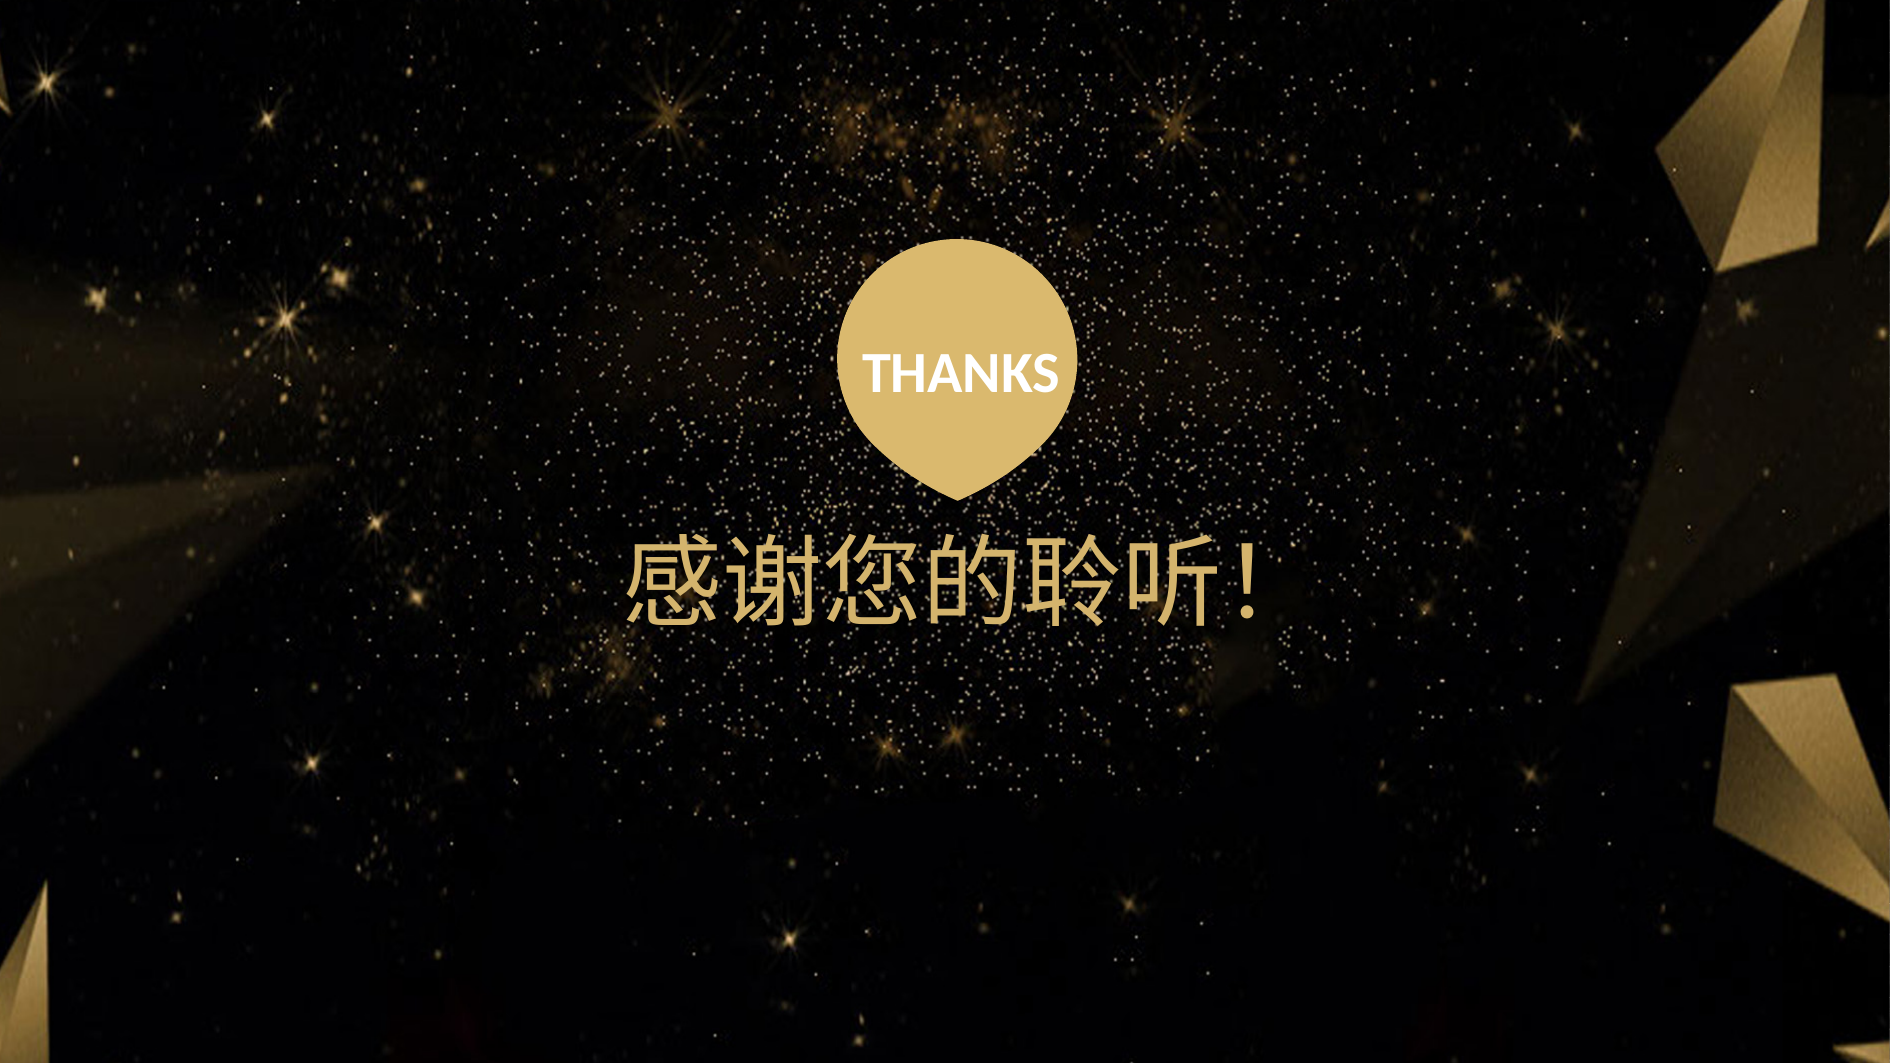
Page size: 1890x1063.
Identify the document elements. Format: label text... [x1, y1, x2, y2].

text_box [847, 412, 1068, 503]
text_box [837, 236, 1077, 334]
text_box 感谢您的聆听！ [516, 518, 1430, 647]
picture [0, 0, 1890, 1063]
text_box THANKS [817, 334, 1105, 412]
